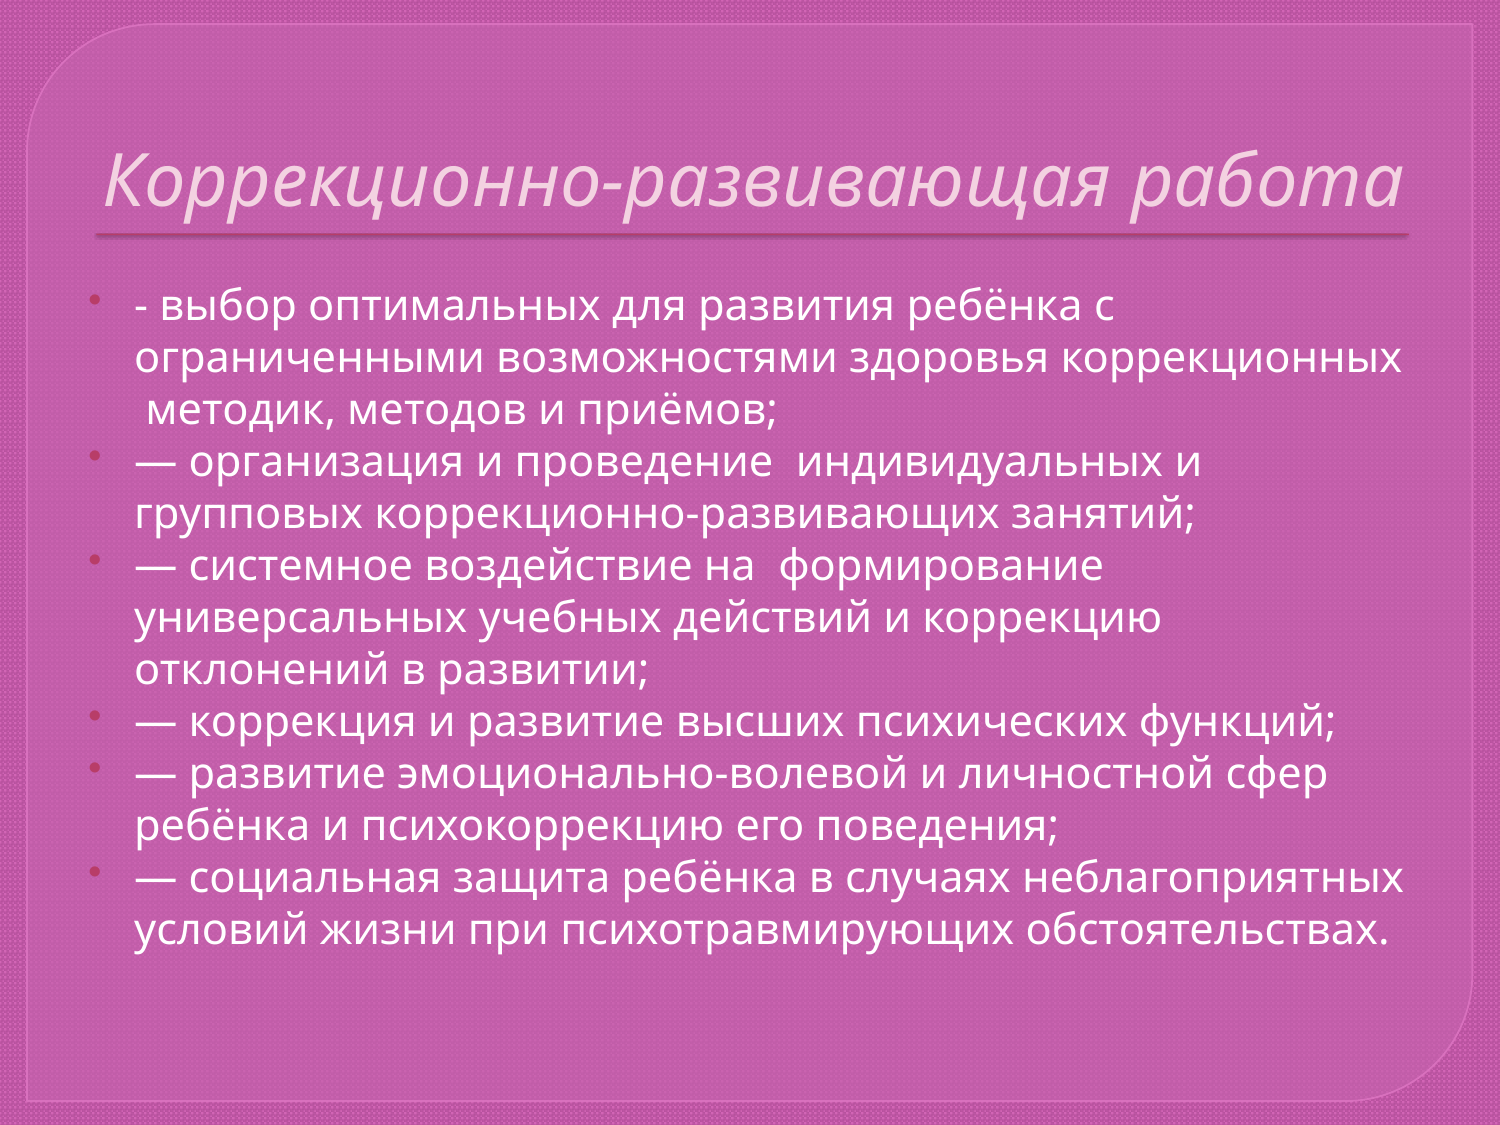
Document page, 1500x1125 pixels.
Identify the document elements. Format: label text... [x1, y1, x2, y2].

title Коррекционно-развивающая работа [75, 41, 1425, 230]
list - выбор оптимальных для развития ребёнка с ограниченными возможностями здоровья коррекционных методик, методов и приёмов; — организация и проведение индивидуальных и групповых коррекционно-развивающих занятий; — системное воздействие на формирование универсальных учебных действий и коррекцию отклонений в развитии; — коррекция и развитие высших психических функций; — развитие эмоционально-волевой и личностной сфер ребёнка и психокоррекцию его поведения; — социальная защита ребёнка в случаях неблагоприятных условий жизни при психотравмирующих обстоятельствах. [75, 270, 1425, 1013]
